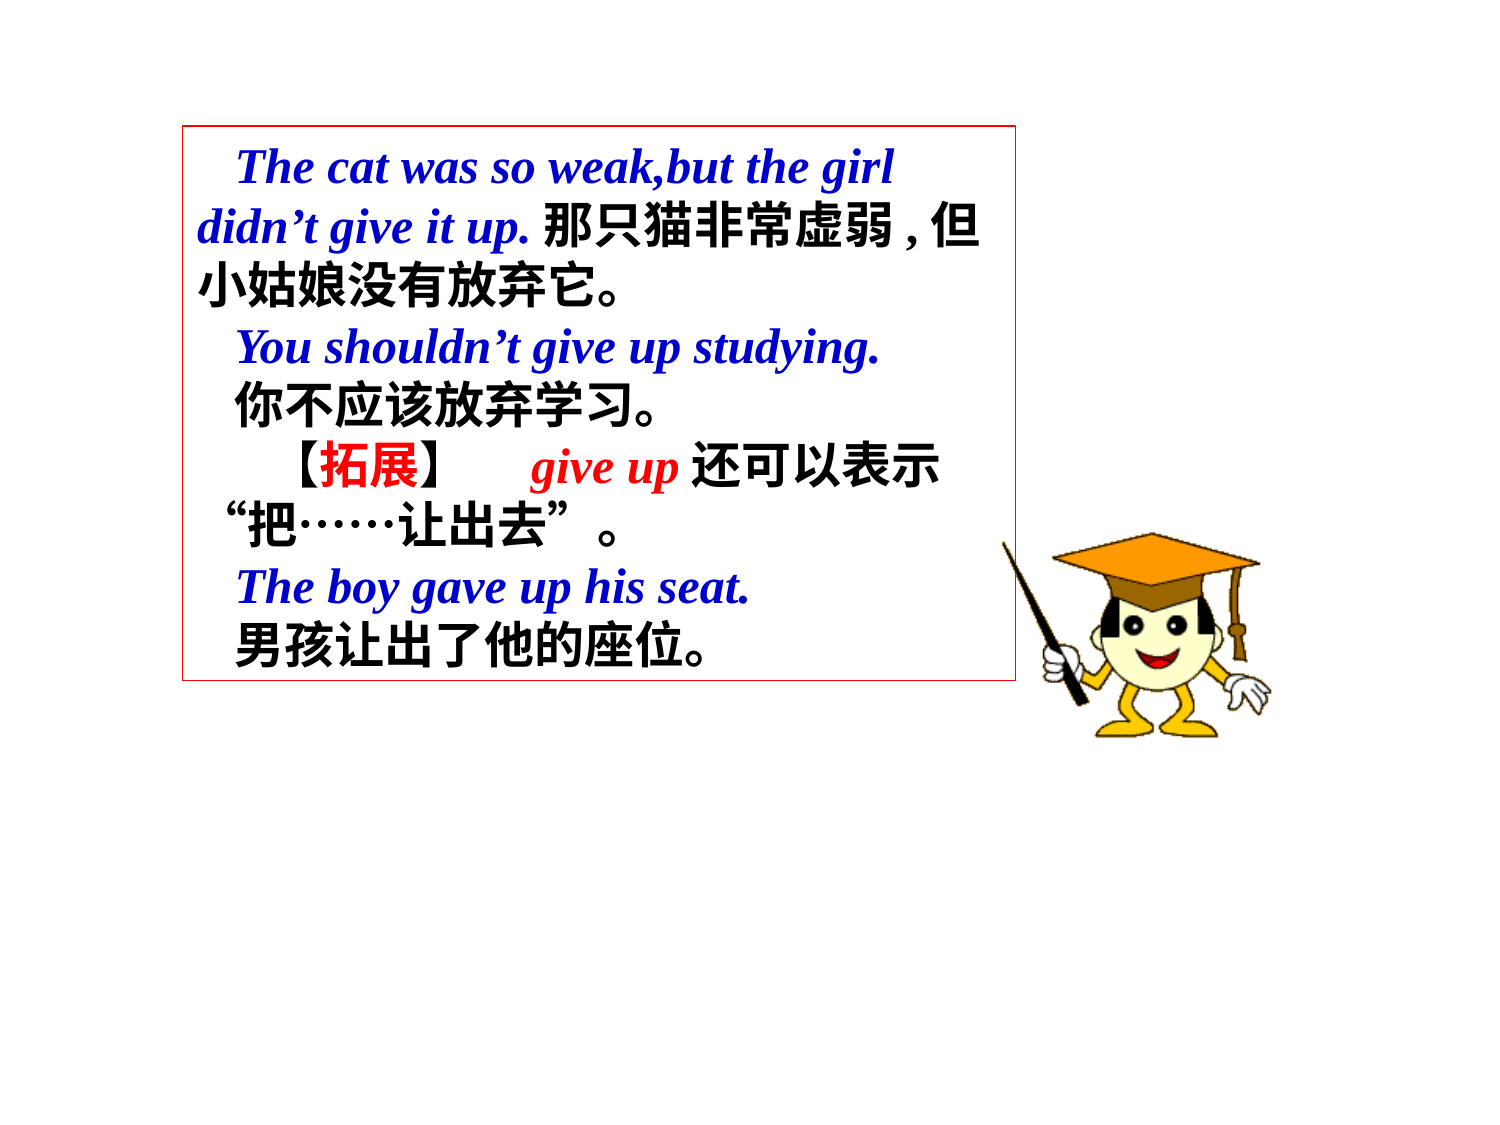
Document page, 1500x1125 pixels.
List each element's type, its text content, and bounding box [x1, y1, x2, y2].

text_box The cat was so weak,but the girl didn’t give it up.那只猫非常虚弱,但小姑娘没有放弃它。 You shouldn’t give up studying. 你不应该放弃学习。 【拓展】 give up还可以表示“把……让出去”。 The boy gave up his seat. 男孩让出了他的座位。 [182, 125, 1016, 681]
picture [981, 517, 1295, 753]
